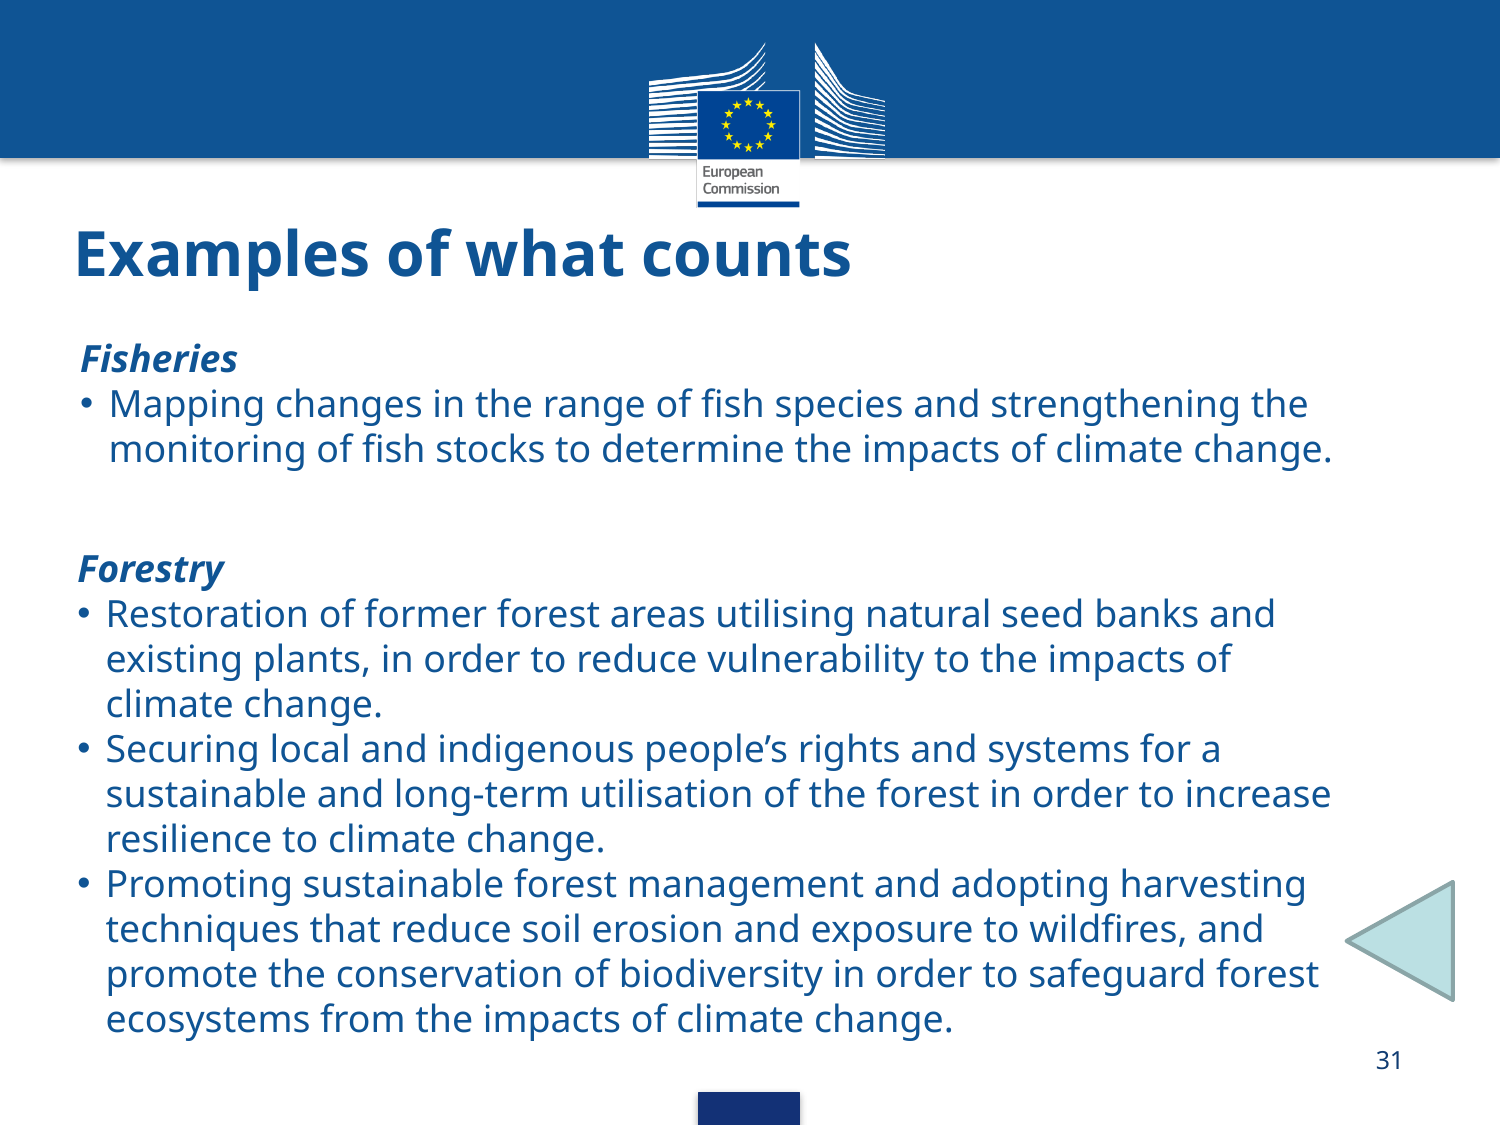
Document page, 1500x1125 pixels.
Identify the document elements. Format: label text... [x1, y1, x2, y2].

title Examples of what counts [0, 150, 1350, 354]
text_box [1344, 880, 1455, 1002]
picture [649, 42, 885, 150]
text_box Forestry Restoration of former forest areas utilising natural seed banks and existing plants, in order to reduce vulnerability to the impacts of climate change. Securing local and indigenous people’s rights and systems for a sustainable and long-term utilisation of the forest in order to increase resilience to climate change. Promoting sustainable forest management and adopting harvesting techniques that reduce soil erosion and exposure to wildfires, and promote the conservation of biodiversity in order to safeguard forest ecosystems from the impacts of climate change. [62, 537, 1386, 1048]
text_box Fisheries Mapping changes in the range of fish species and strengthening the monitoring of fish stocks to determine the impacts of climate change. [65, 328, 1389, 478]
